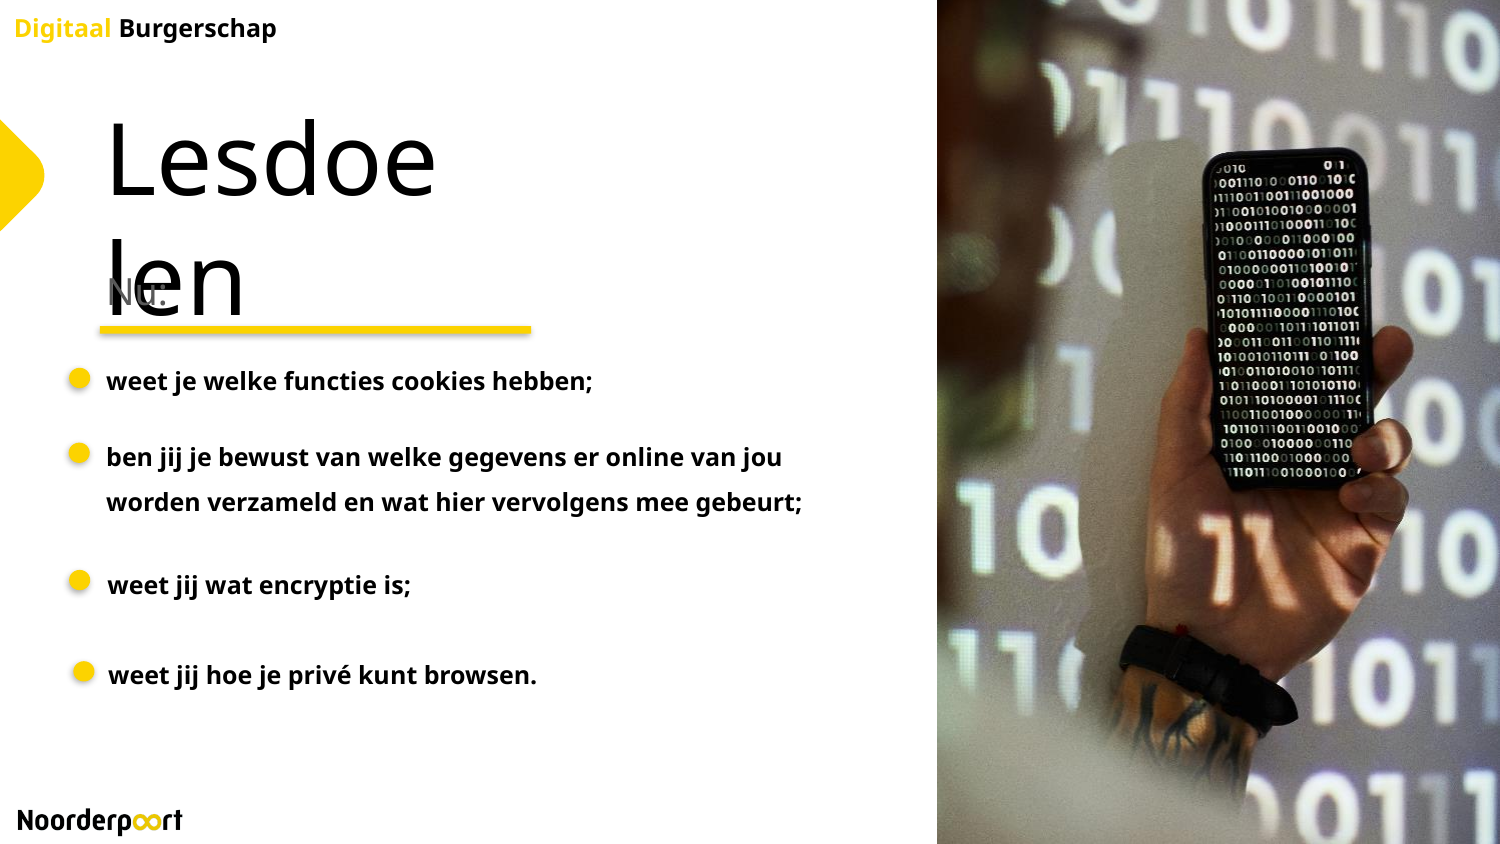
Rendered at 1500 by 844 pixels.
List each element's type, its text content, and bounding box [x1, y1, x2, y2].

text_box weet je welke functies cookies hebben; [91, 343, 777, 403]
text_box [0, 119, 45, 232]
text_box ben jij je bewust van welke gegevens er online van jou worden verzameld en wat hier vervolgens mee gebeurt; [91, 418, 834, 524]
text_box [72, 660, 96, 683]
picture [16, 807, 183, 838]
text_box [67, 441, 91, 464]
text_box Lesdoelen [89, 87, 469, 343]
text_box [0, 99, 47, 215]
text_box Digitaal Burgerschap [0, 4, 314, 50]
text_box weet jij hoe je privé kunt browsen. [93, 636, 708, 697]
text_box Nu: [91, 260, 523, 320]
text_box [68, 367, 91, 389]
text_box [68, 569, 91, 591]
picture [937, 0, 1500, 844]
text_box weet jij wat encryptie is; [92, 547, 707, 608]
text_box [99, 325, 532, 334]
